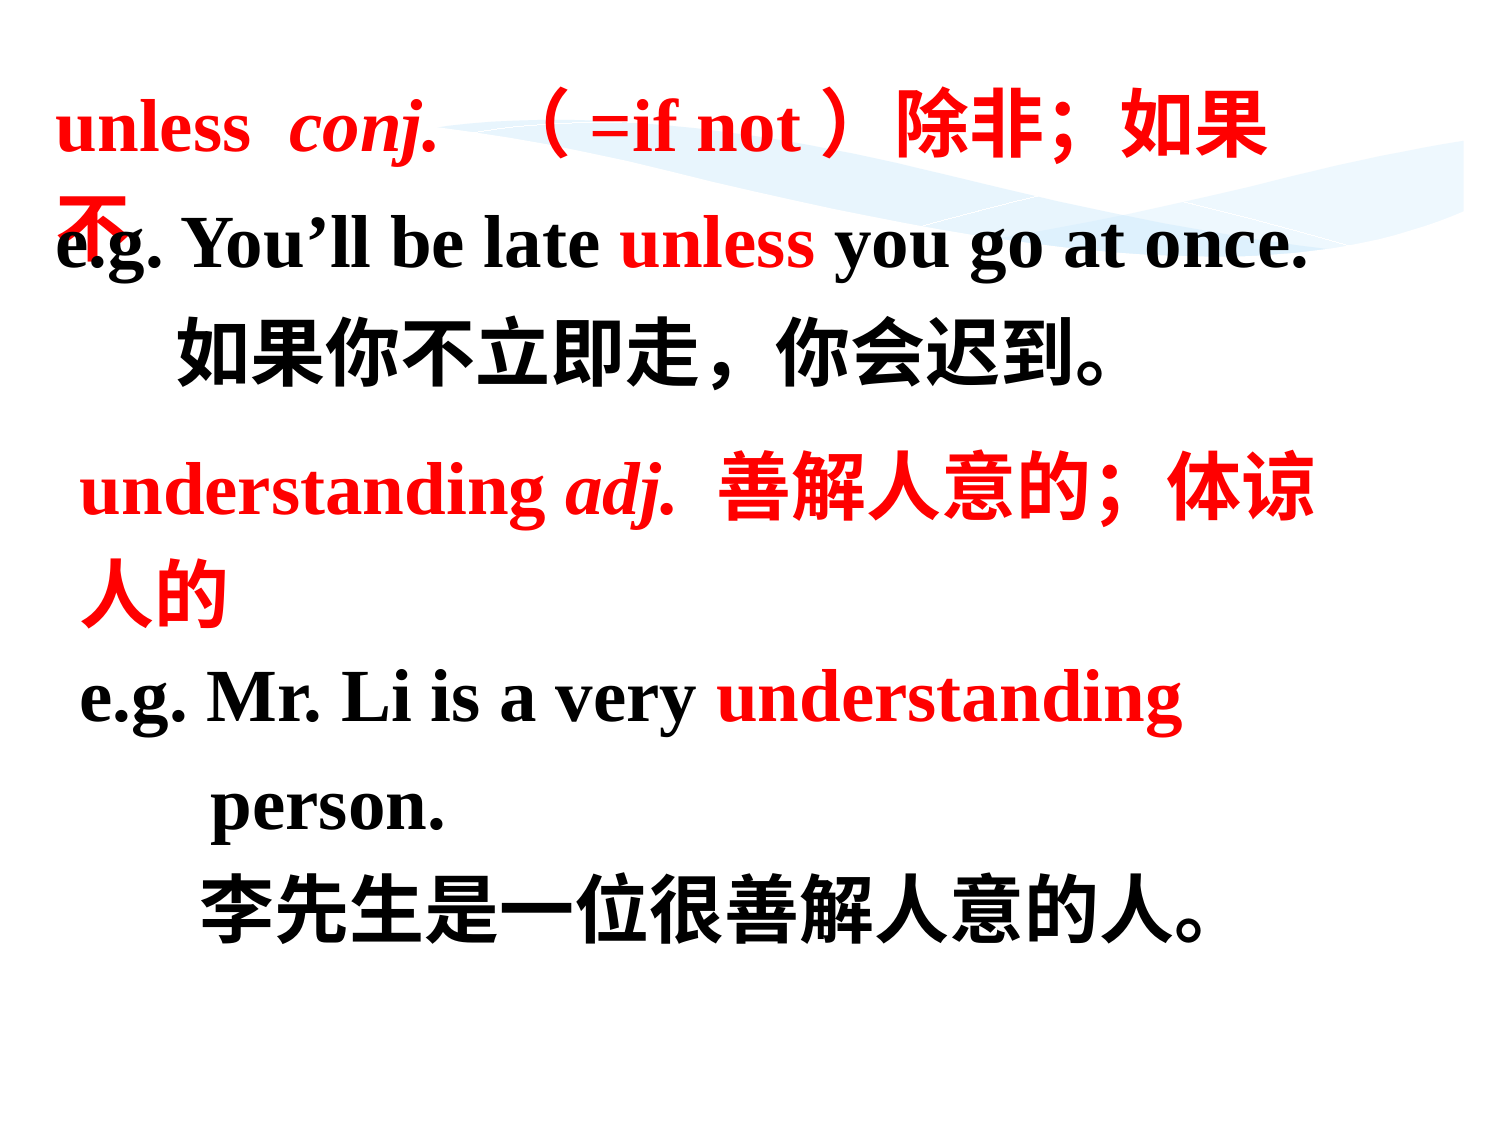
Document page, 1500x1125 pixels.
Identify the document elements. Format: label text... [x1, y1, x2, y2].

text_box understanding adj. 善解人意的；体谅人的 [64, 413, 1353, 645]
text_box unless conj. （=if not）除非；如果不 [41, 55, 1358, 162]
text_box e.g. You’ll be late unless you go at once. 如果你不立即走，你会迟到。 [41, 162, 1388, 403]
text_box e.g. Mr. Li is a very understanding person. 李先生是一位很善解人意的人。 [64, 621, 1294, 961]
